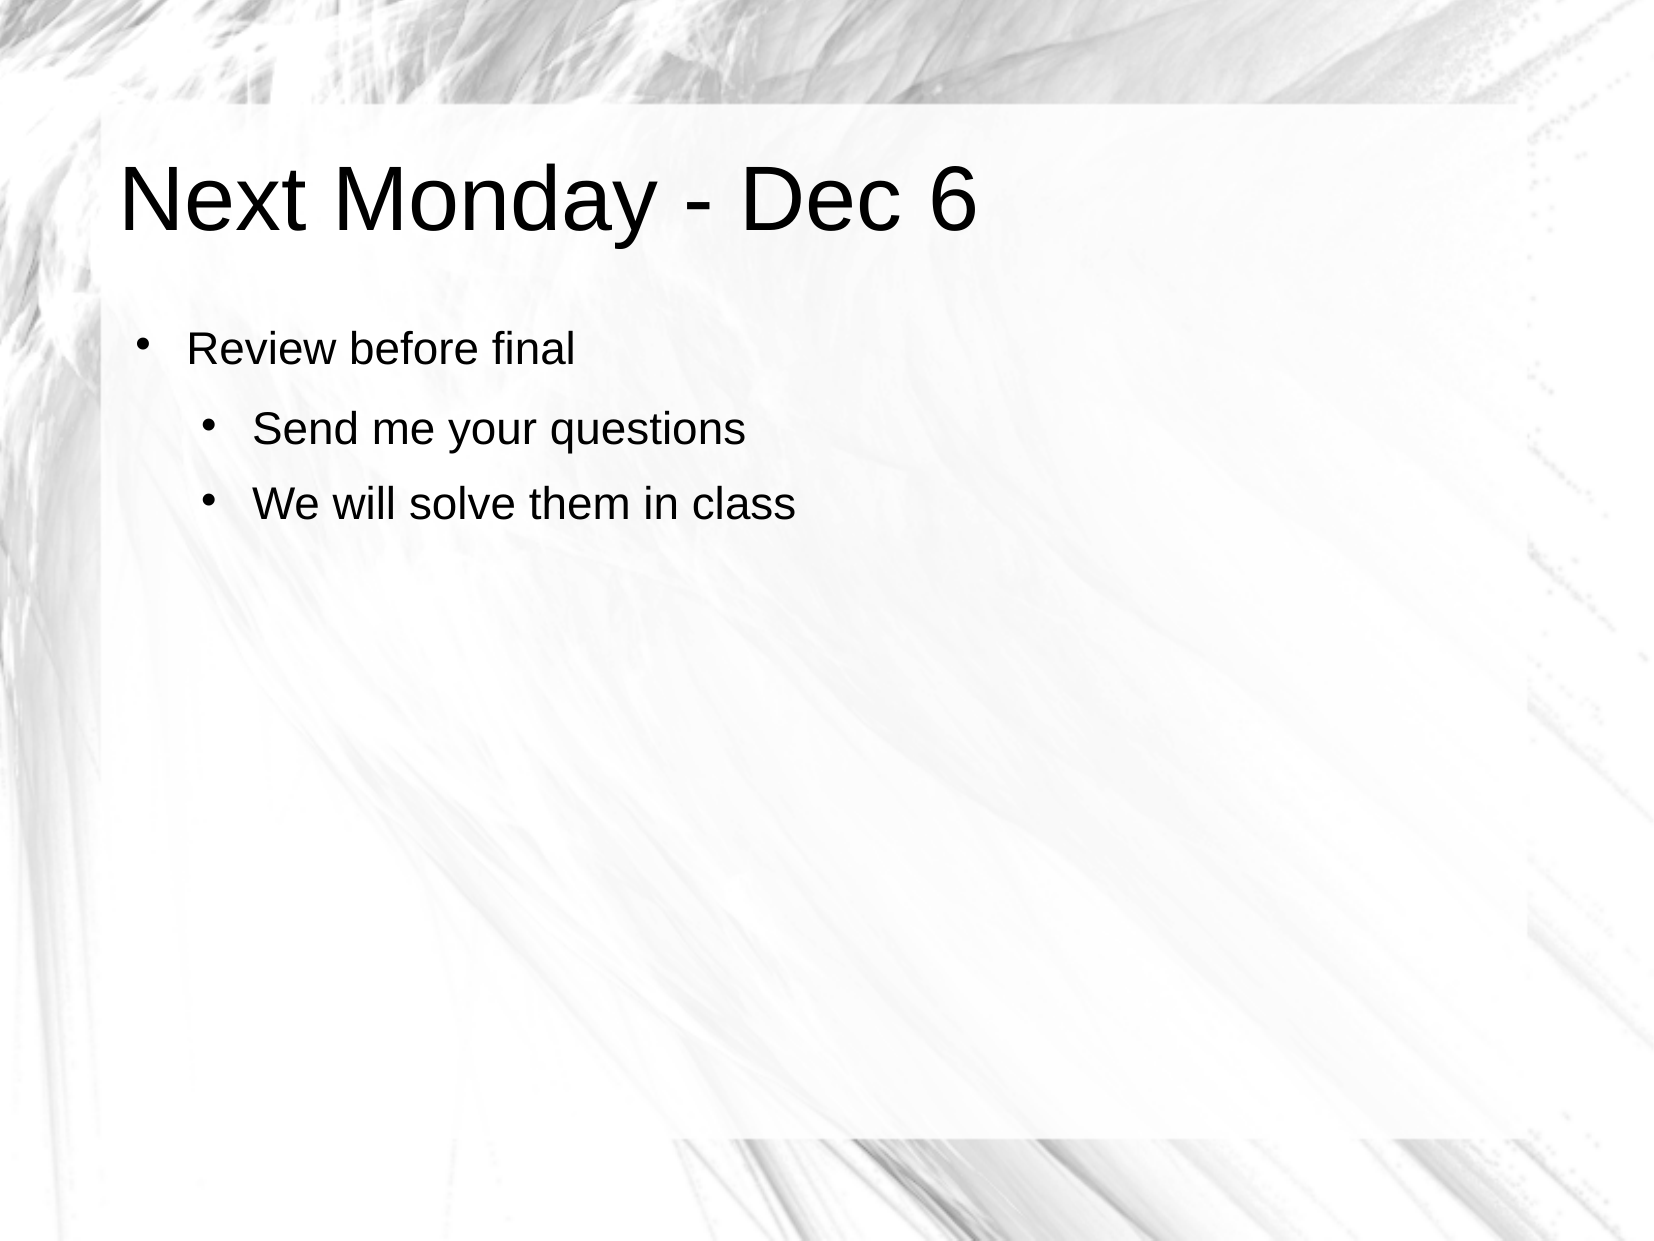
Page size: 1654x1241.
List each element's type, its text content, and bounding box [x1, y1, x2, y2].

title Next Monday - Dec 6 [118, 93, 1506, 299]
picture [0, 0, 1654, 1241]
list Review before final Send me your questions We will solve them in class [118, 319, 1571, 1109]
